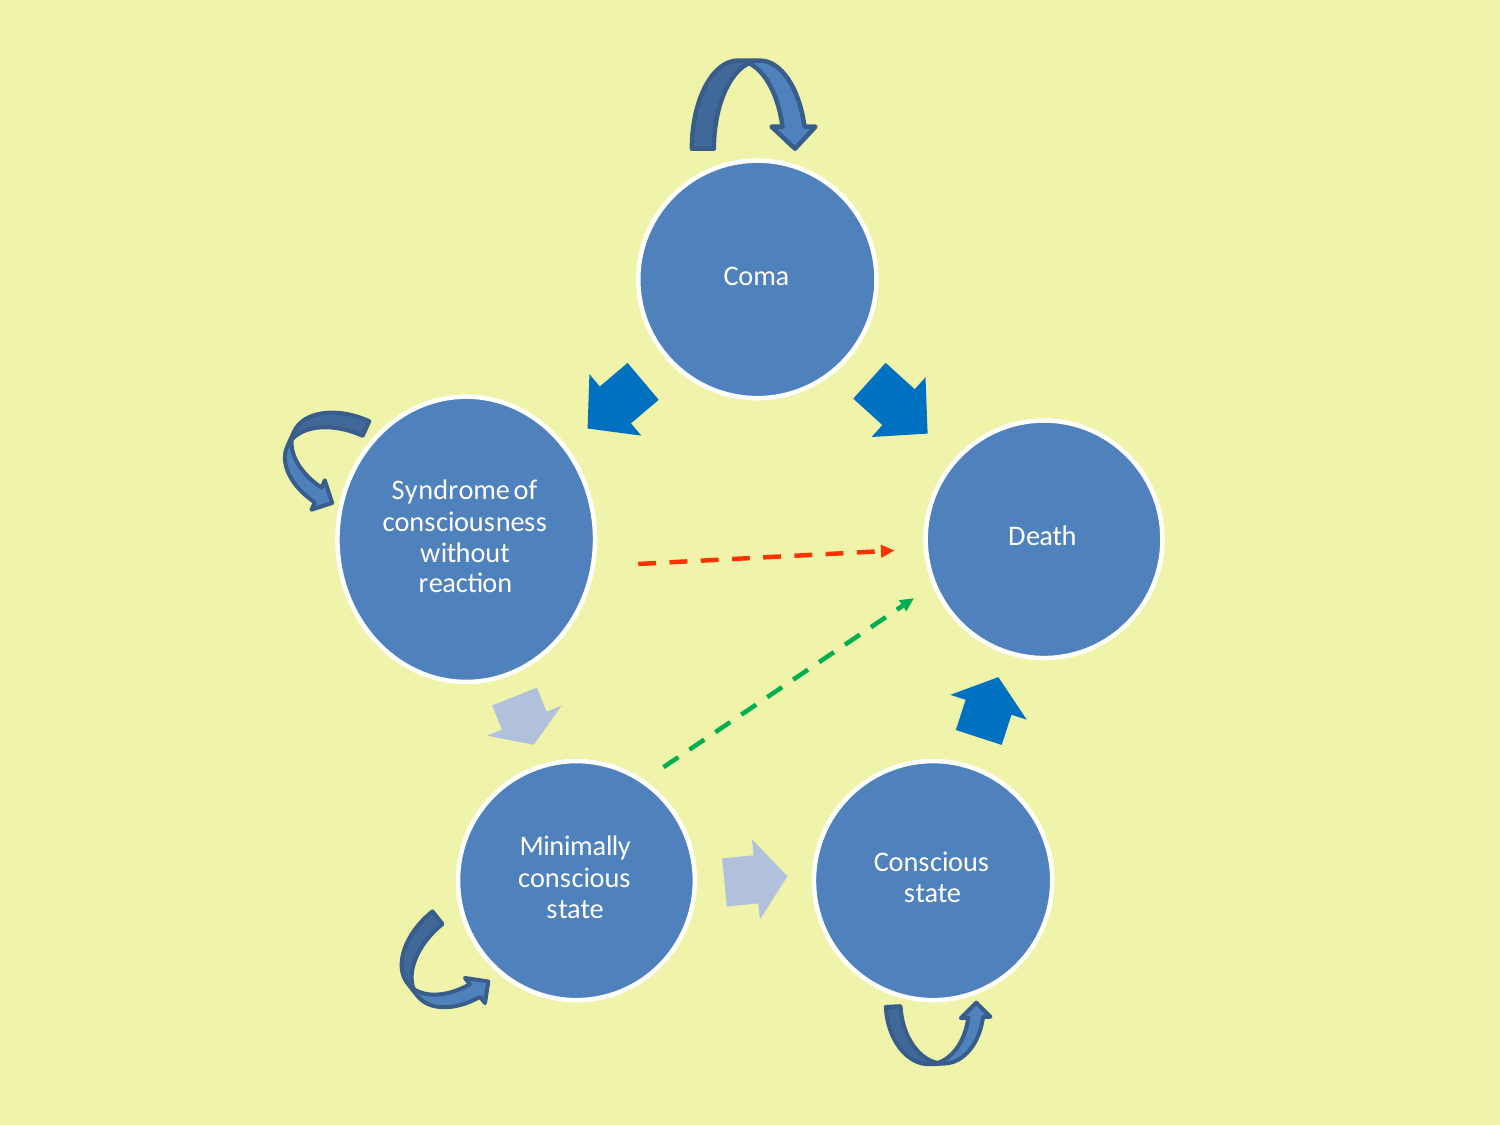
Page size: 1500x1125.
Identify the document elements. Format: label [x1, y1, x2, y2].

picture [224, 29, 1276, 1096]
